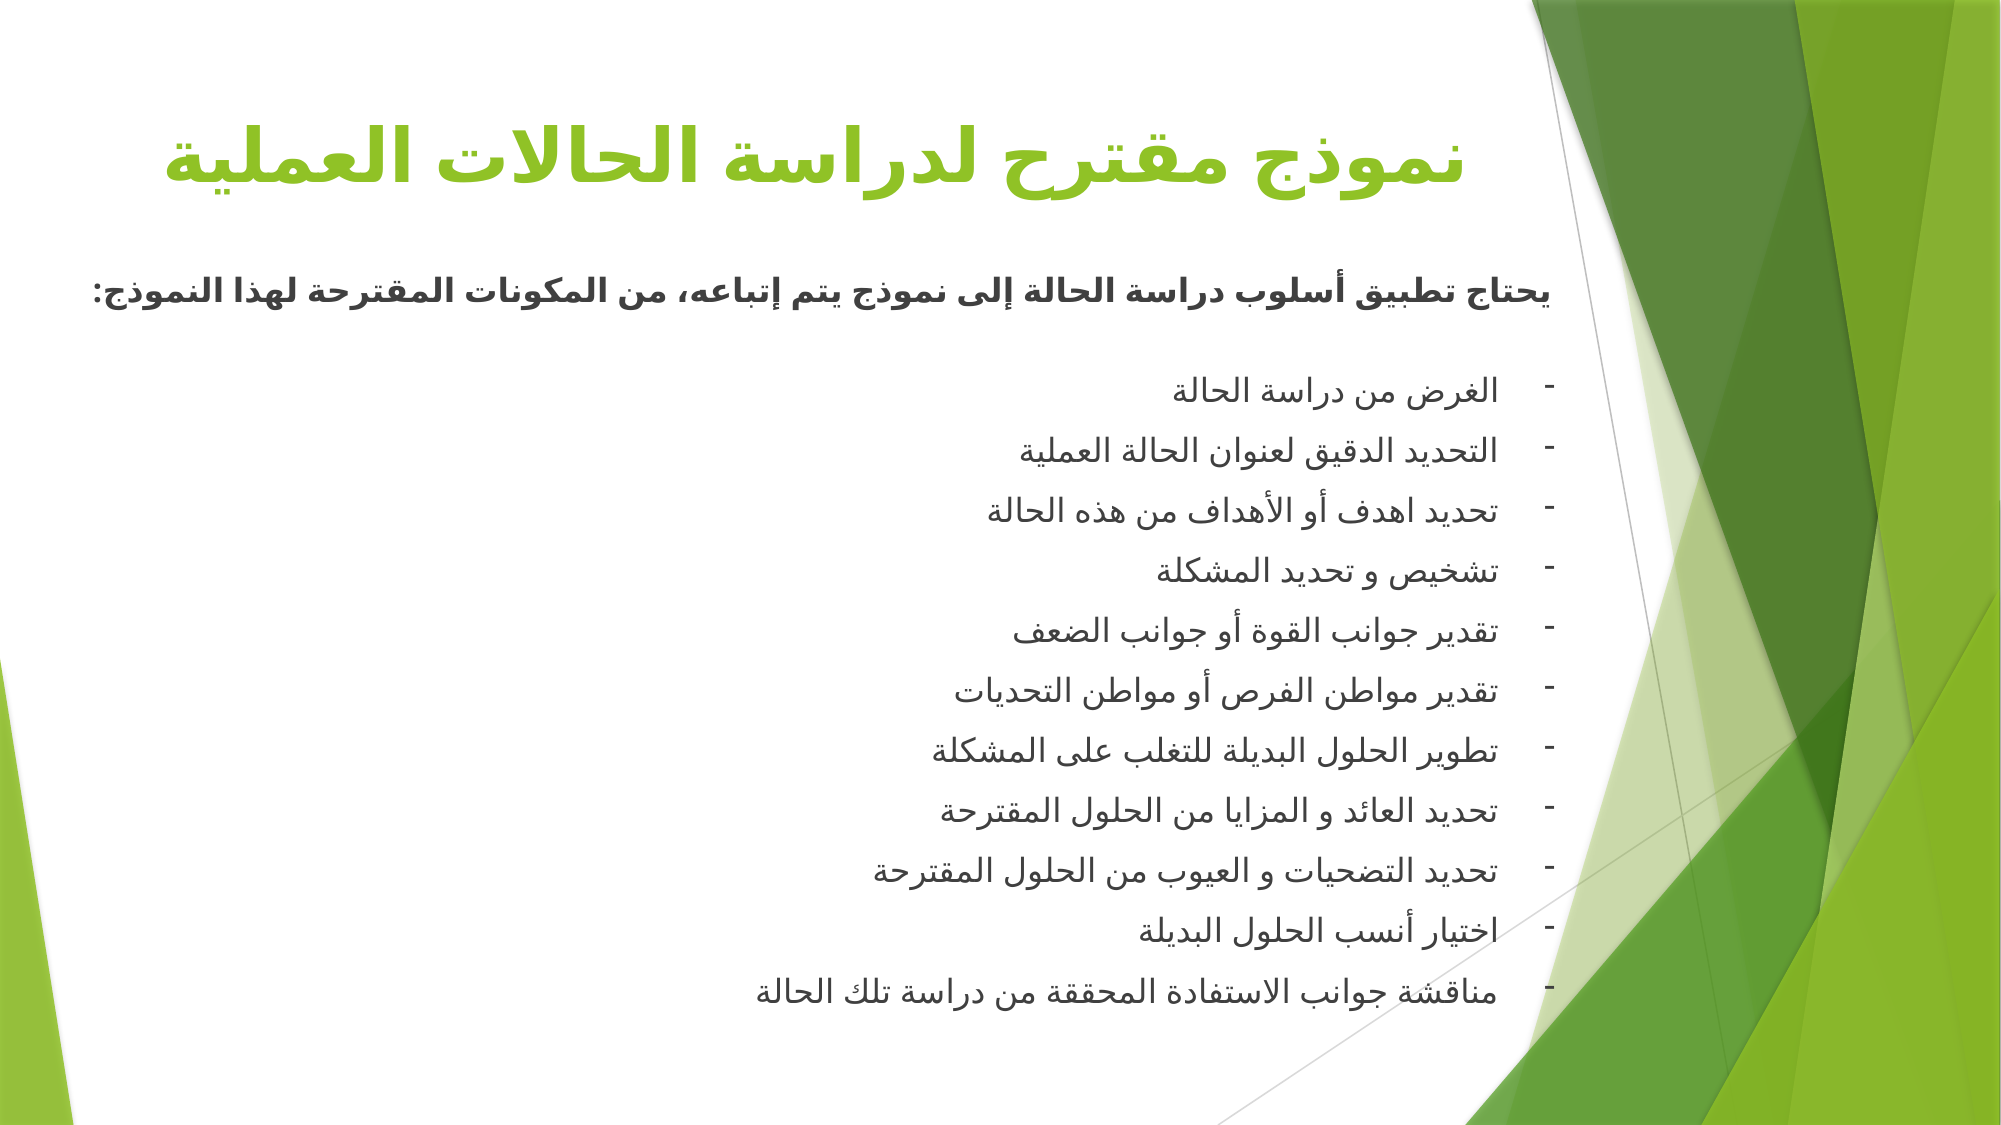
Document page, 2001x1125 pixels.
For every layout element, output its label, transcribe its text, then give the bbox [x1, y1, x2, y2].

title نموذج مقترح لدراسة الحالات العملية [111, 99, 1522, 261]
list يحتاج تطبيق أسلوب دراسة الحالة إلى نموذج يتم إتباعه، من المكونات المقترحة لهذا النموذج: الغرض من دراسة الحالة التحديد الدقيق لعنوان الحالة العملية تحديد اهدف أو الأهداف من هذه الحالة تشخيص و تحديد المشكلة تقدير جوانب القوة أو جوانب الضعف تقدير مواطن الفرص أو مواطن التحديات تطوير الحلول البديلة للتغلب على المشكلة تحديد العائد و المزايا من الحلول المقترحة تحديد التضحيات و العيوب من الحلول المقترحة اختيار أنسب الحلول البديلة مناقشة جوانب الاستفادة المحققة من دراسة تلك الحالة [58, 261, 1569, 1040]
